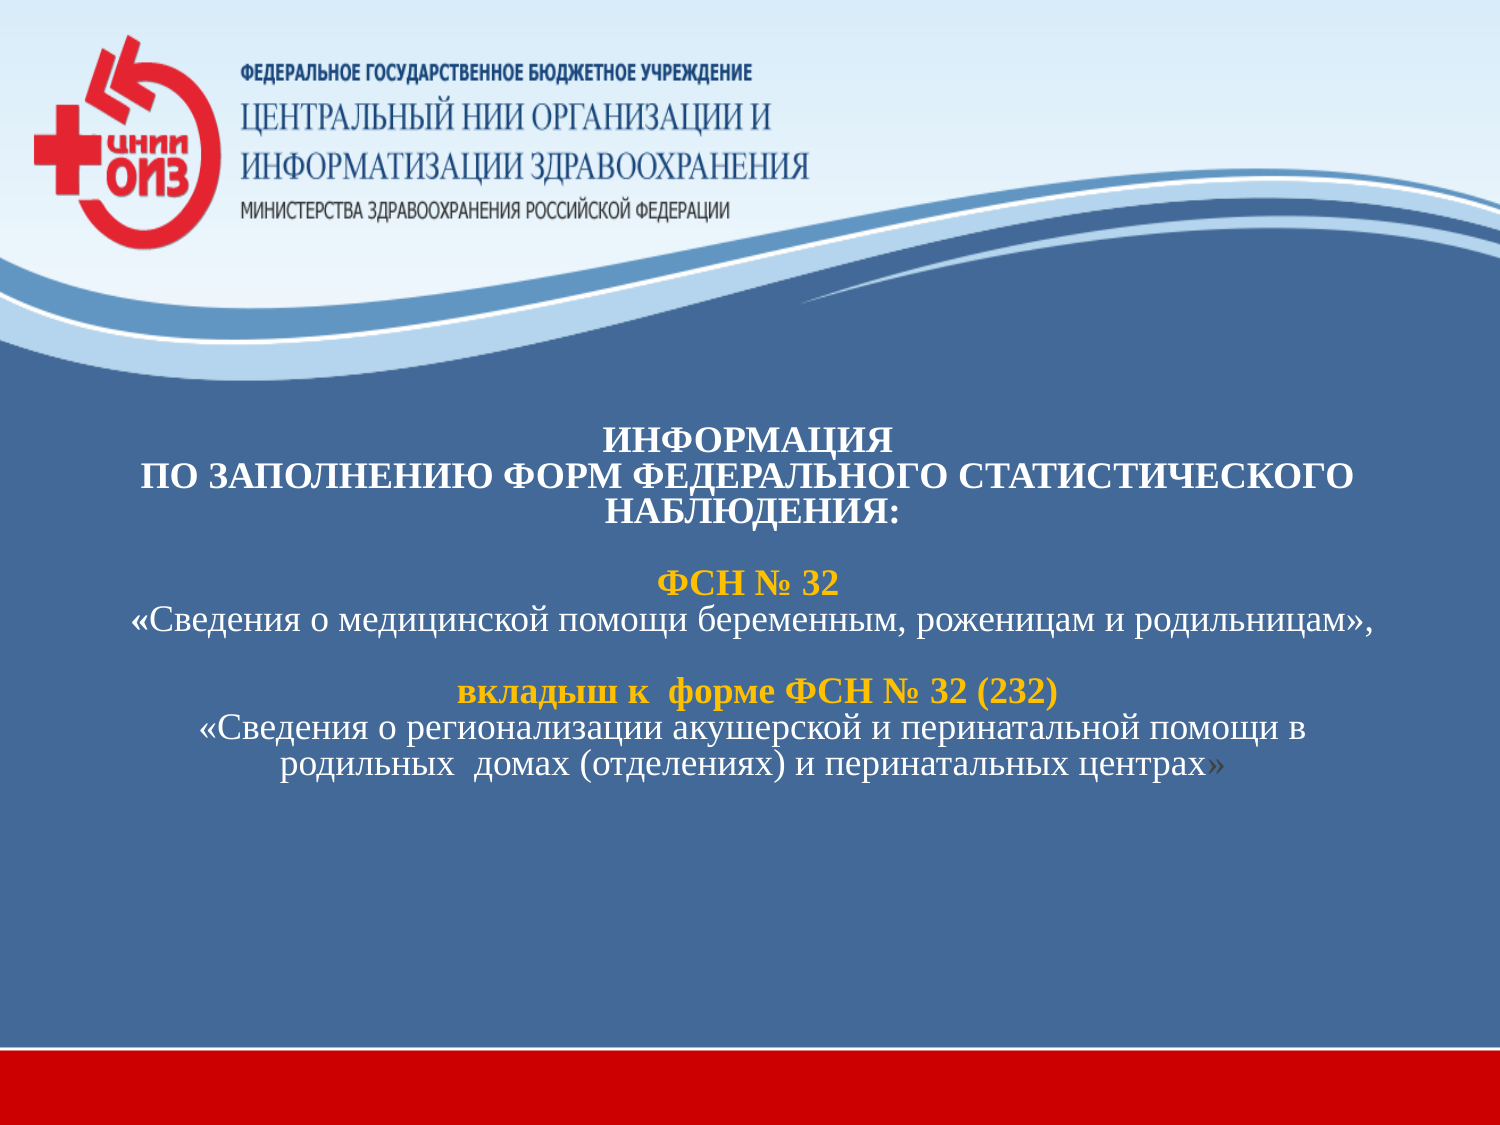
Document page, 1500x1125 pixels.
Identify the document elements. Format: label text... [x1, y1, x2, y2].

subtitle [5, 751, 1500, 941]
picture [0, 0, 1500, 1125]
title ИНФОРМАЦИЯ ПО ЗАПОЛНЕНИЮ ФОРМ ФЕДЕРАЛЬНОГО СТАТИСТИЧЕСКОГО НАБЛЮДЕНИЯ: ФСН № 32 «Сведения о медицинской помощи беременным, роженицам и родильницам», вкладыш к форме ФСН № 32 (232) «Сведения о регионализации акушерской и перинатальной помощи в родильных домах (отделениях) и перинатальных центрах» [104, 392, 1402, 751]
